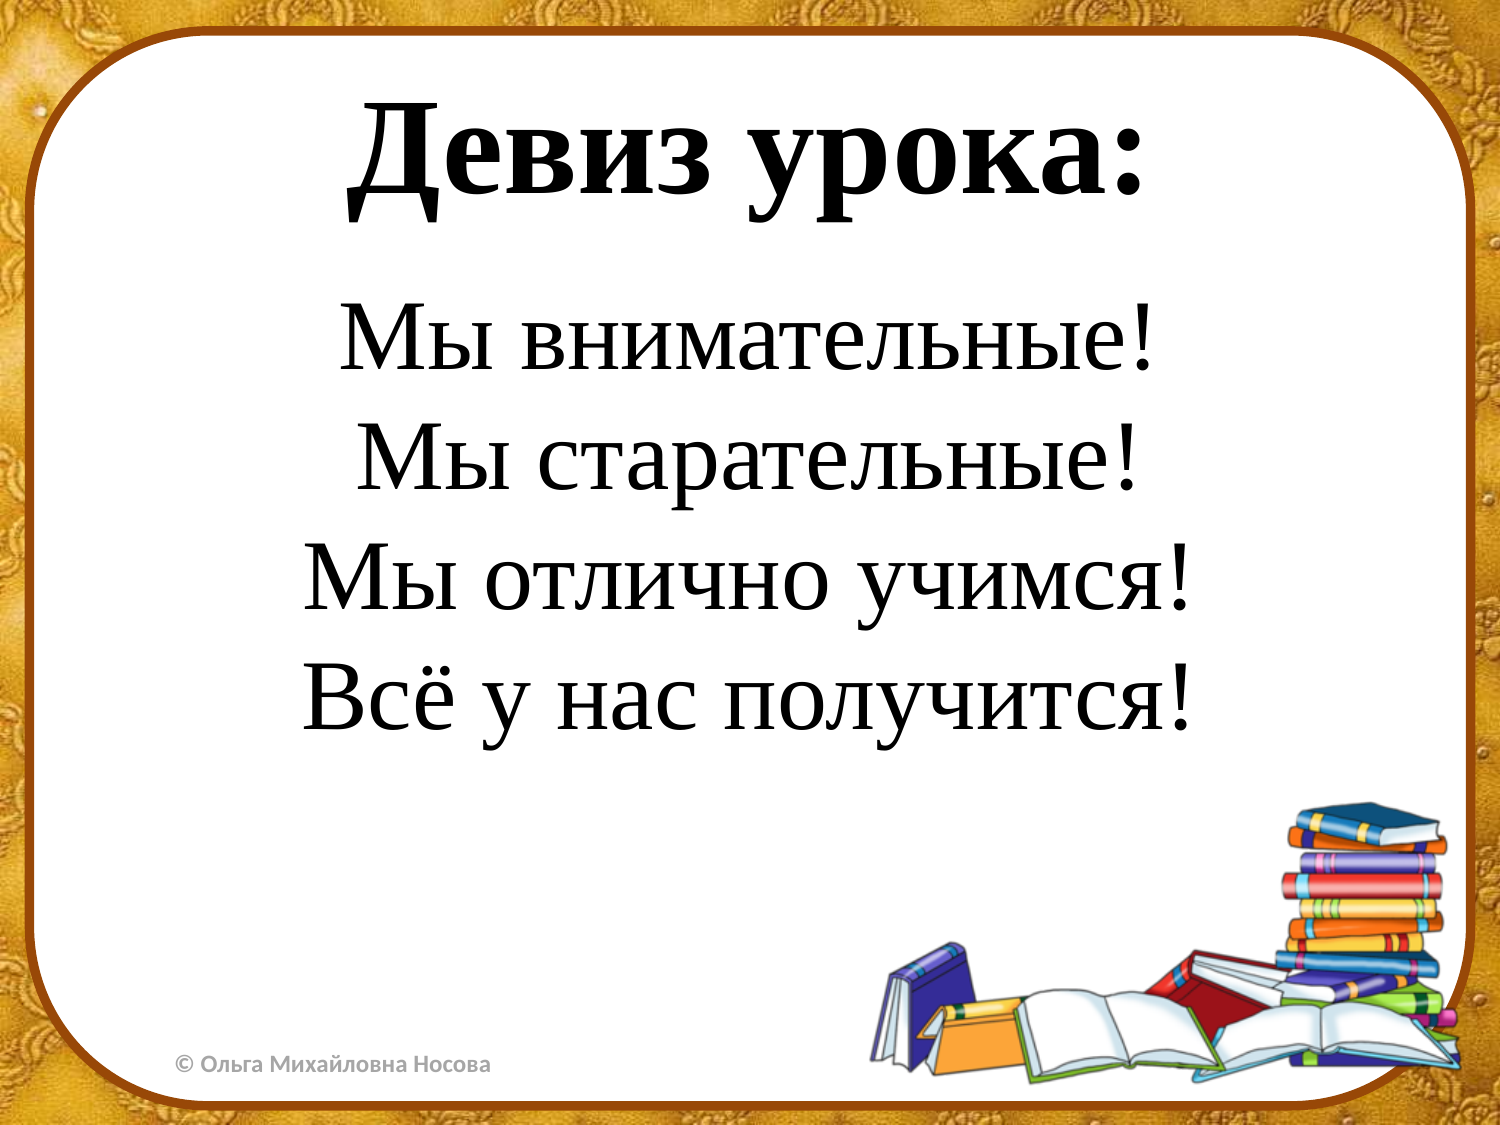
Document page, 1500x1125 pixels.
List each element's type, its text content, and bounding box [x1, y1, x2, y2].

title Девиз урока: [75, 45, 1425, 233]
picture [0, 0, 1500, 1125]
list Мы внимательные! Мы старательные! Мы отлично учимся! Всё у нас получится! [75, 262, 1425, 1005]
